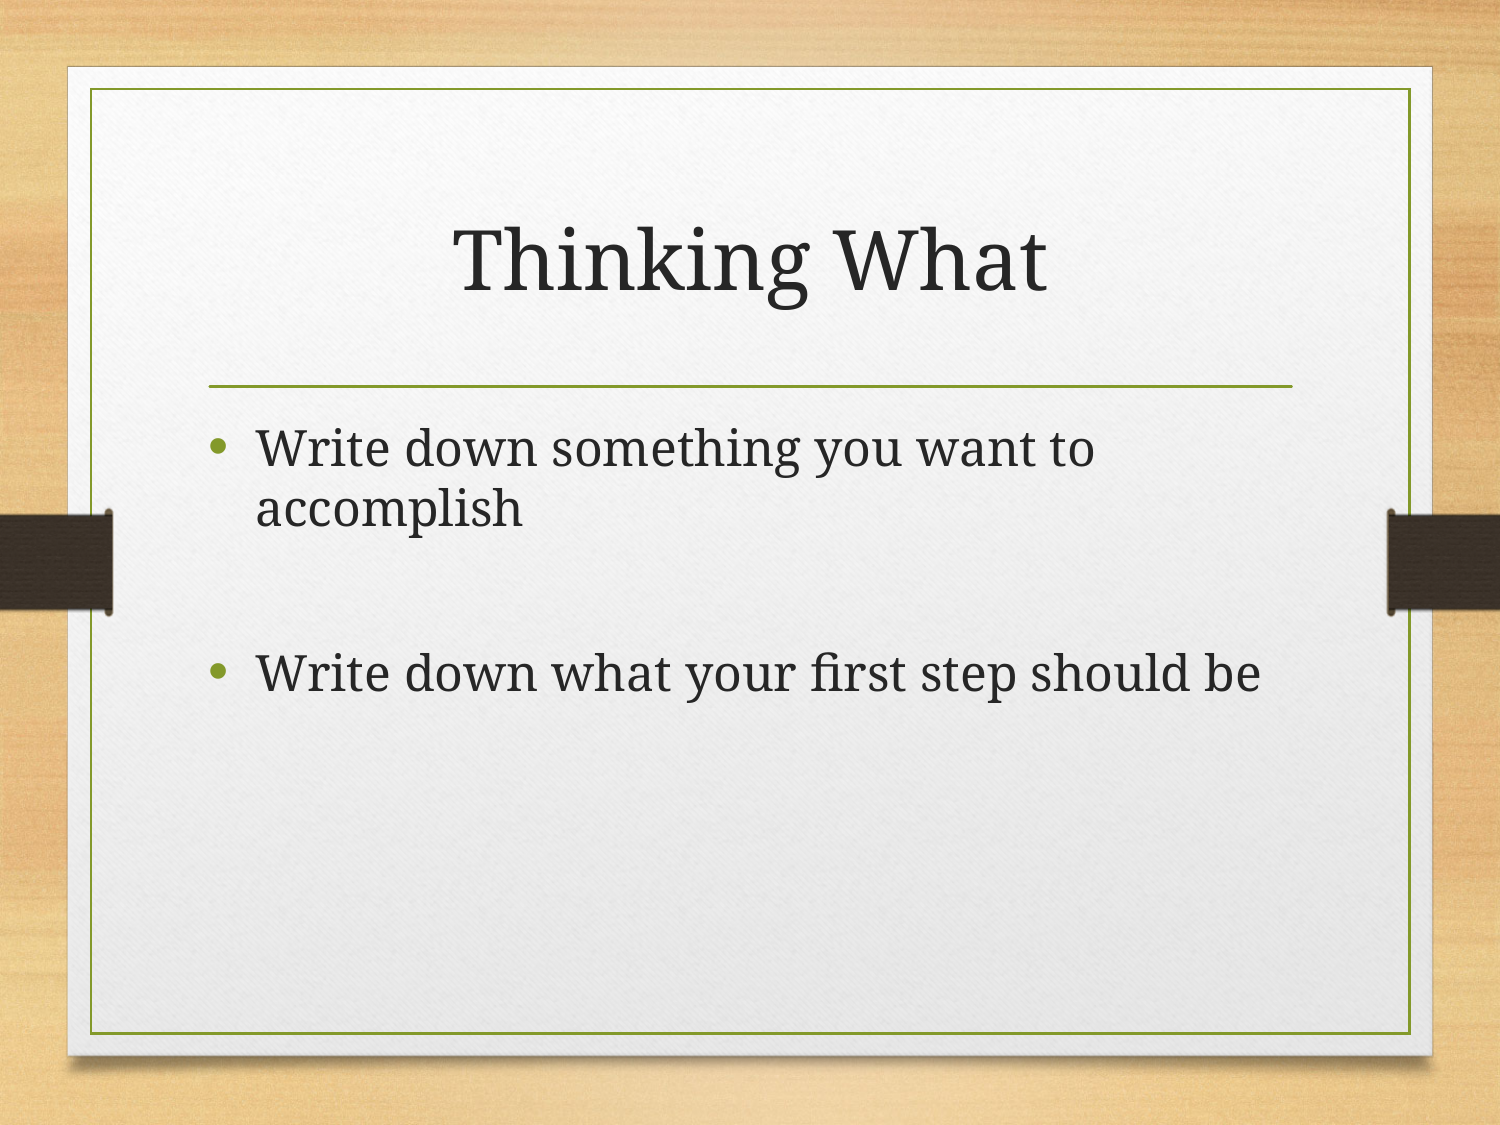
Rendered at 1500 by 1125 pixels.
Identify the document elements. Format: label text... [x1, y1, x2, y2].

picture [0, 0, 1500, 1125]
title Thinking What [193, 150, 1309, 365]
list Write down something you want to accomplish Write down what your first step should be [193, 408, 1309, 974]
